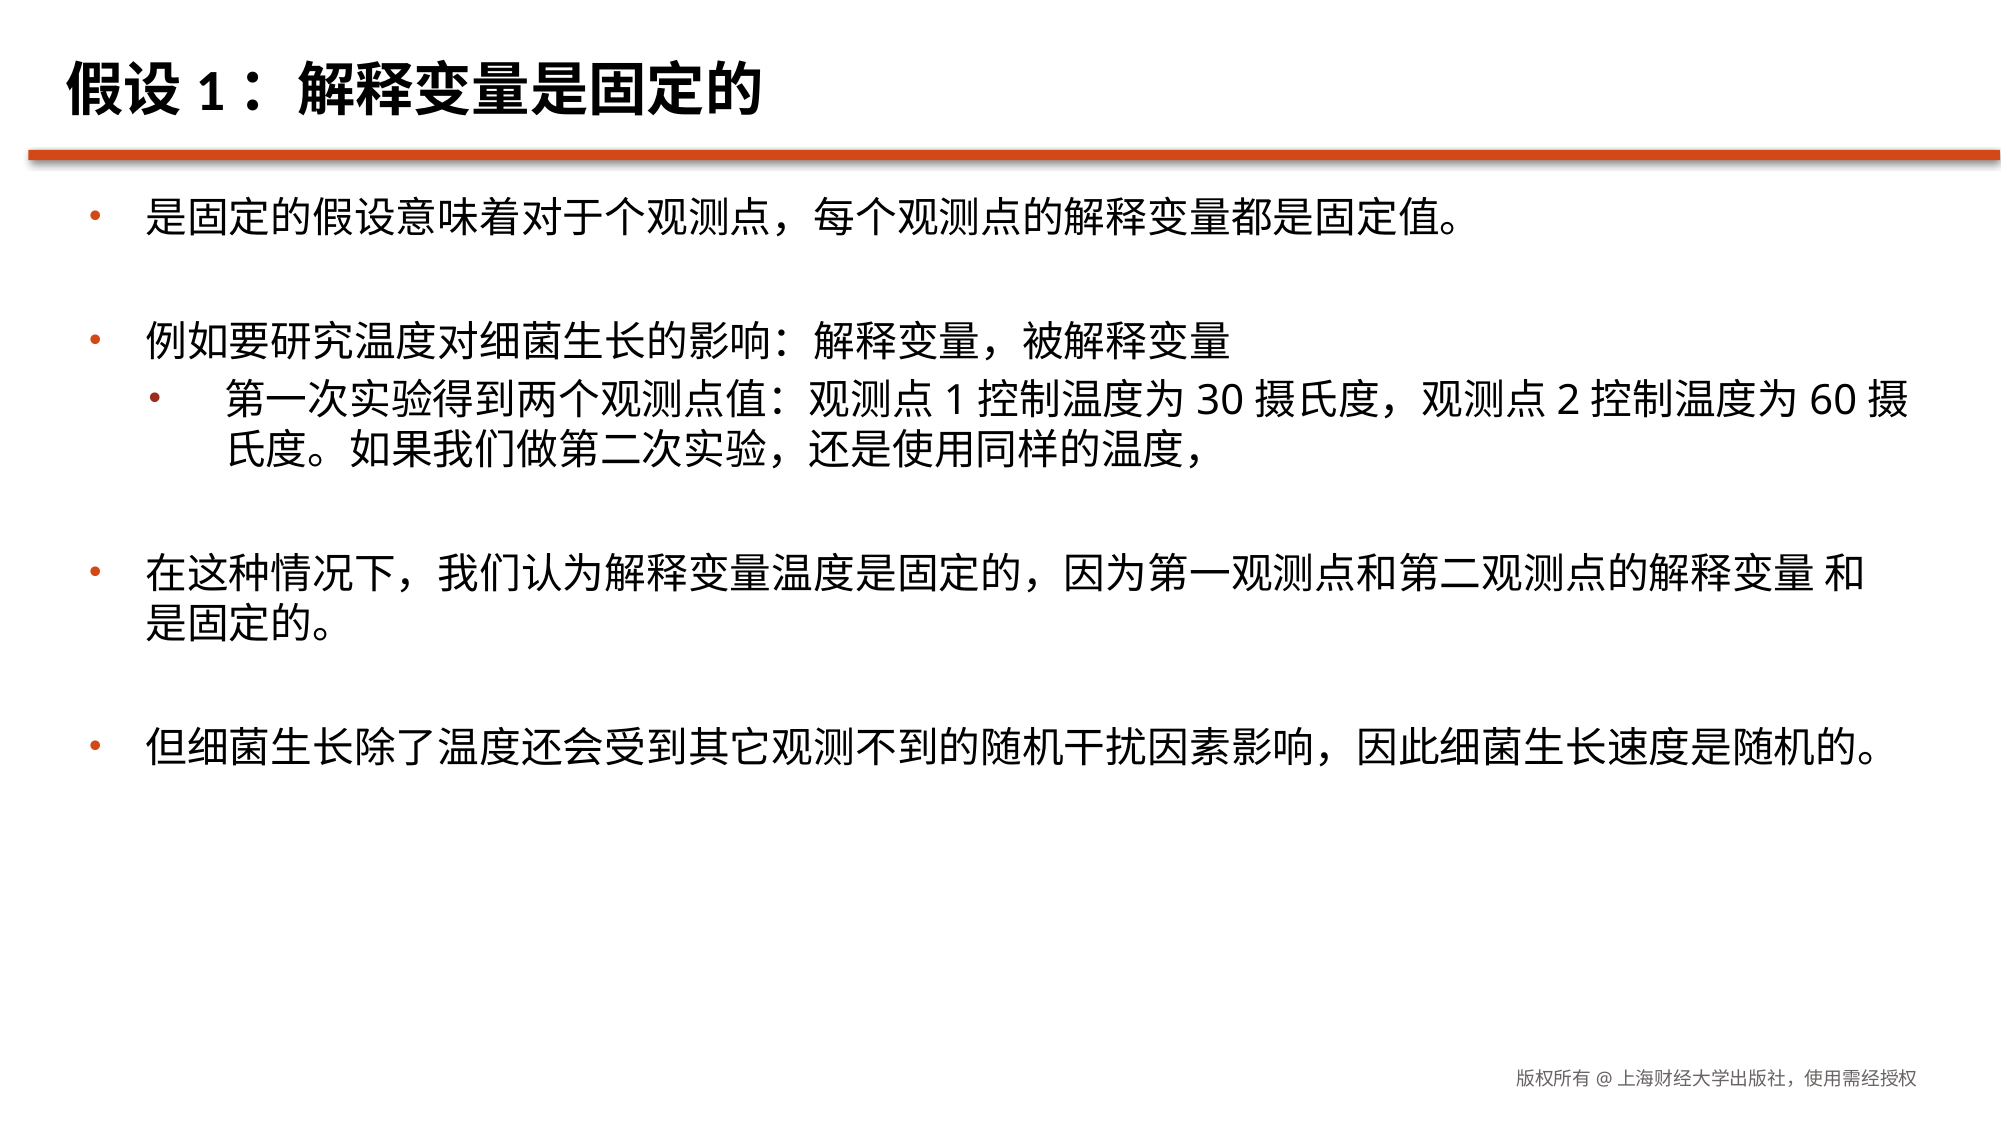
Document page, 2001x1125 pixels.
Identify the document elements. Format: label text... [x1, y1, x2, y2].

footer 版权所有@上海财经大学出版社，使用需经授权 [1483, 1046, 1950, 1109]
